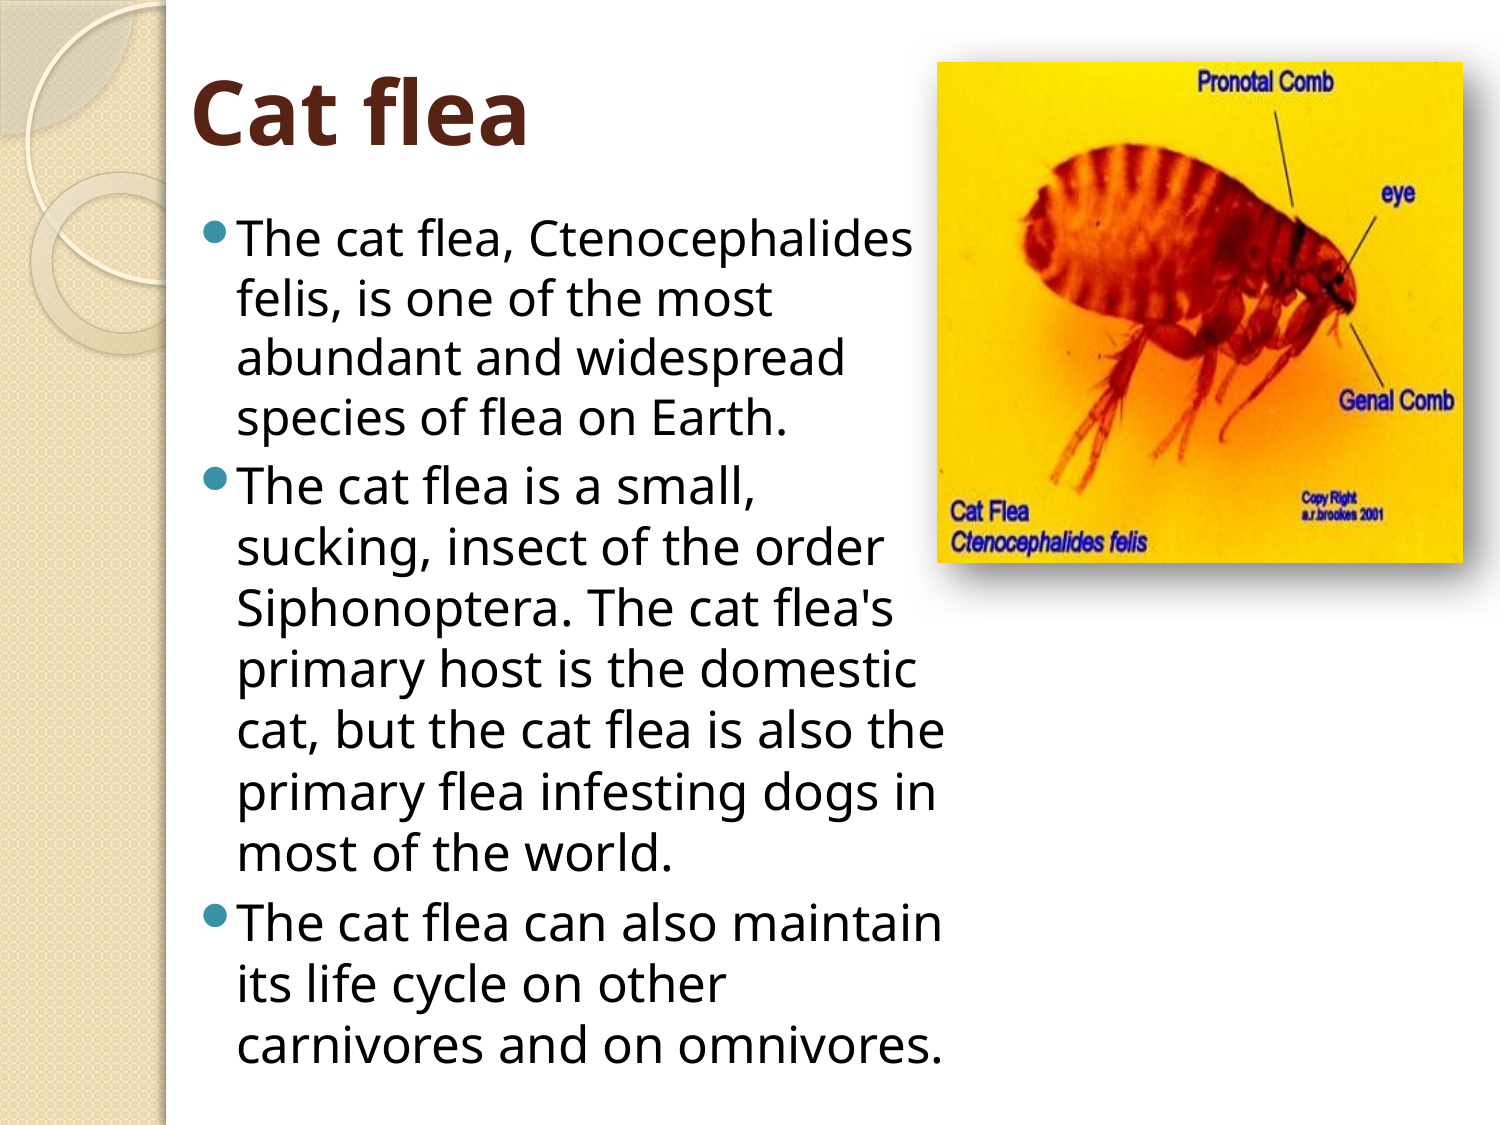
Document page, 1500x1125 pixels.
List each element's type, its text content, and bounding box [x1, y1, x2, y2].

picture [937, 62, 1463, 563]
list The cat flea, Ctenocephalides felis, is one of the most abundant and widespread species of flea on Earth. The cat flea is a small, sucking, insect of the order Siphonoptera. The cat flea's primary host is the domestic cat, but the cat flea is also the primary flea infesting dogs in most of the world. The cat flea can also maintain its life cycle on other carnivores and on omnivores. [174, 200, 975, 1100]
title Cat flea [174, 45, 970, 175]
